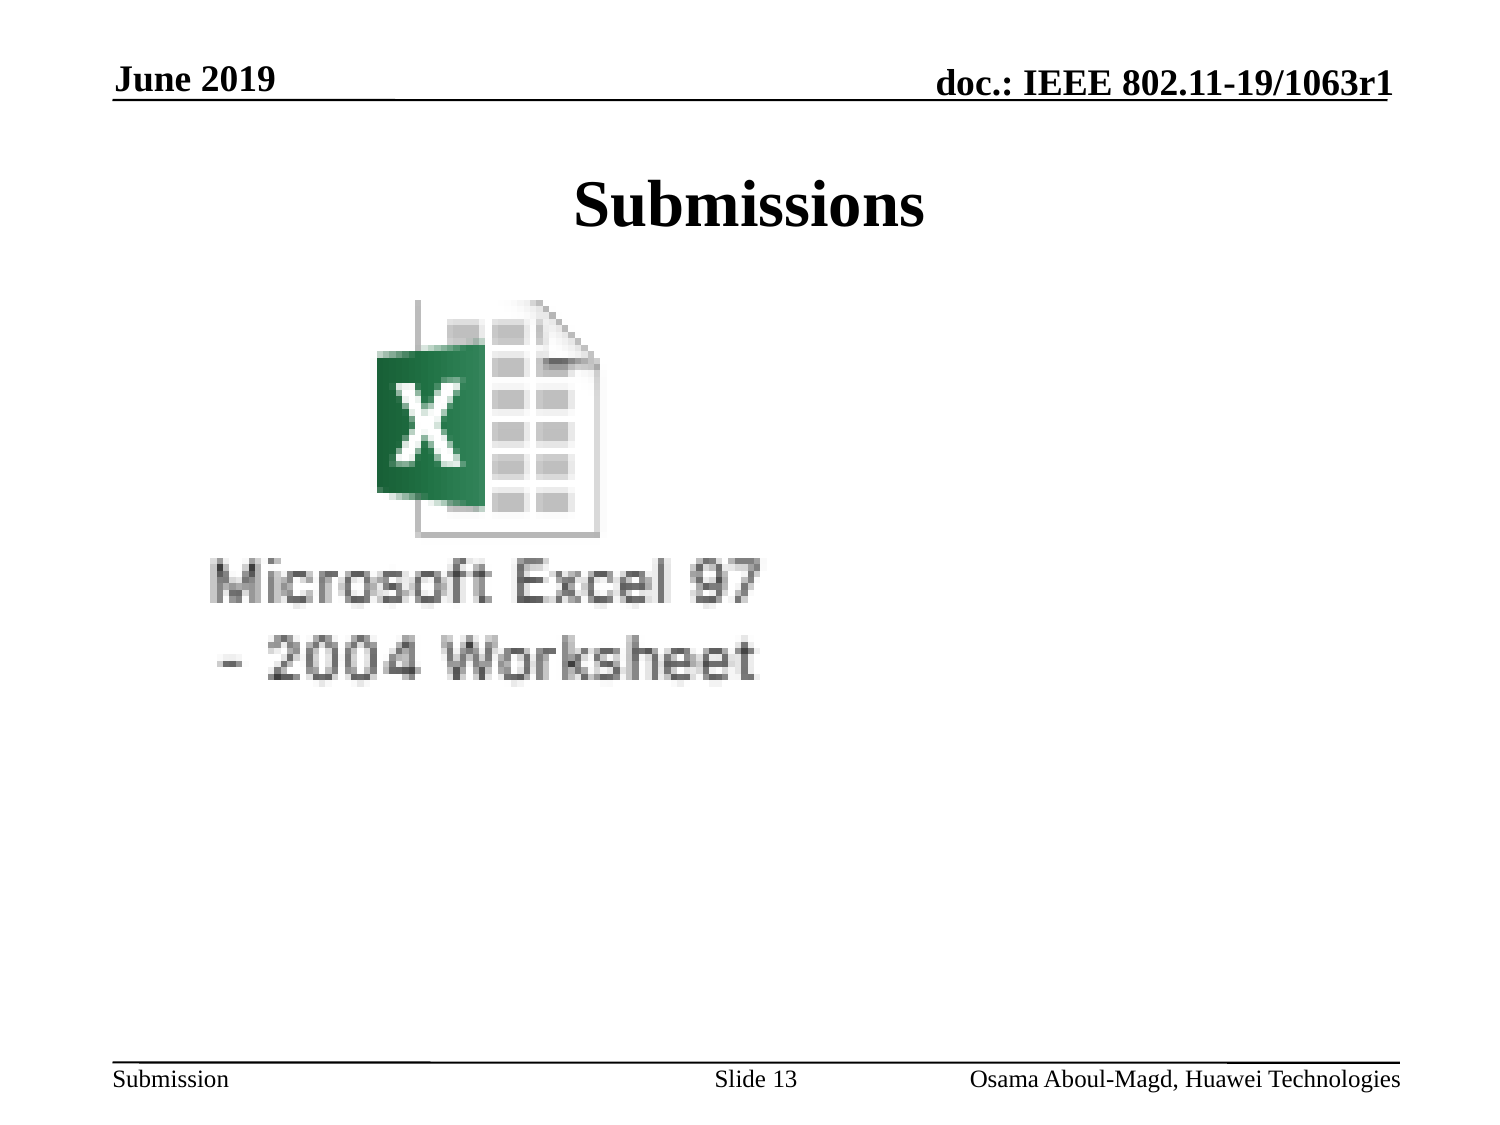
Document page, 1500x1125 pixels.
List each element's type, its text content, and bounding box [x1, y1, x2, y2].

footer Osama Aboul-Magd, Huawei Technologies [878, 1061, 1402, 1093]
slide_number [114, 54, 423, 100]
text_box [165, 299, 800, 701]
slide_number Slide 13 [712, 1061, 800, 1123]
title Submissions [112, 112, 1388, 288]
